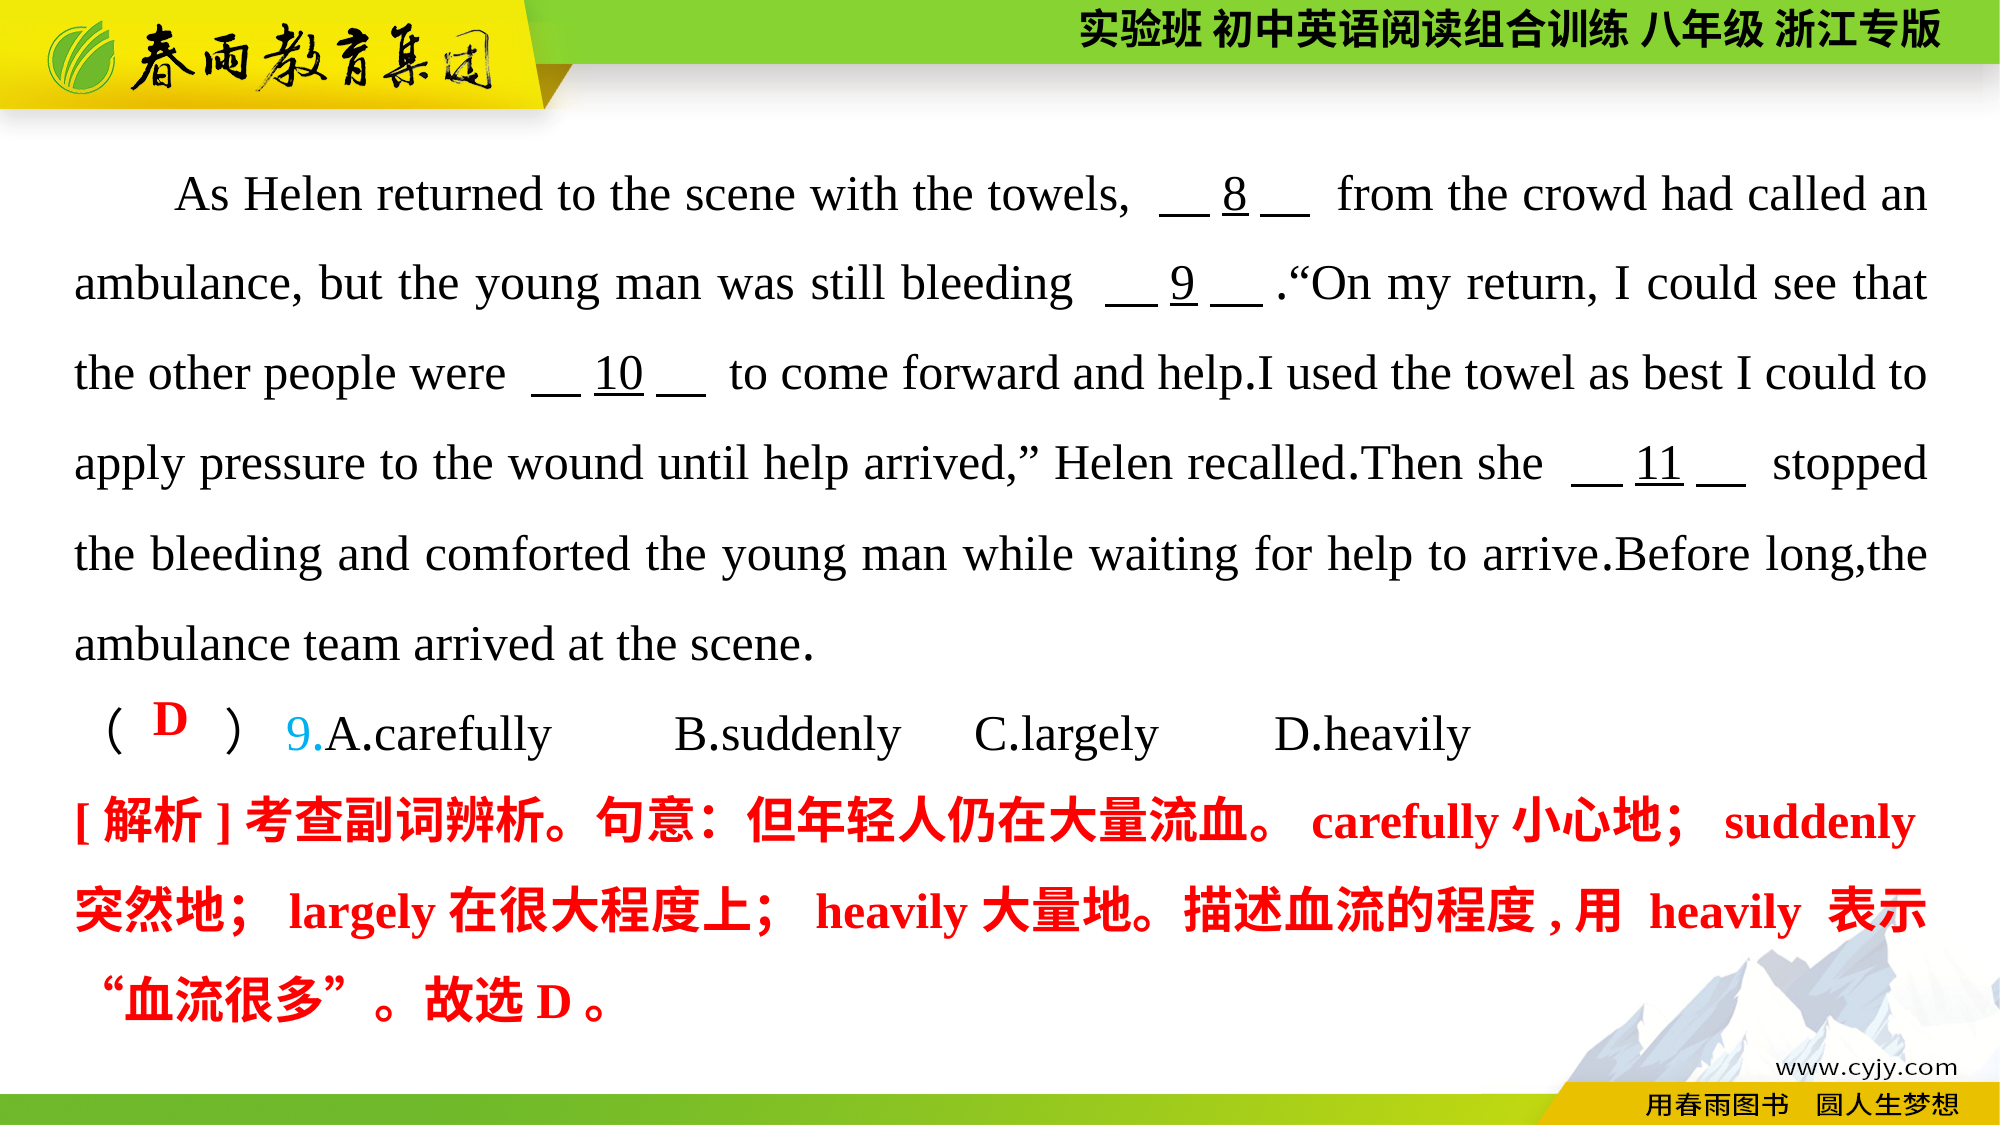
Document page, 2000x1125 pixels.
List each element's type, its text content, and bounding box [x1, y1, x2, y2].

text_box D [138, 678, 204, 753]
text_box [解析]考查副词辨析。句意：但年轻人仍在大量流血。carefully小心地；suddenly突然地；largely在很大程度上；heavily大量地。描述血流的程度,用 heavily 表示“血流很多”。故选D。 [59, 751, 1944, 1037]
picture [0, 0, 2000, 1125]
list As Helen returned to the scene with the towels, 8 from the crowd had called an ambulance, but the young man was still bleeding 9 .“On my return, I could see that the other people were 10 to come forward and help.I used the towel as best I could to apply pressure to the wound until help arrived,” Helen recalled.Then she 11 stopped the bleeding and comforted the young man while waiting for help to arrive.Before long,the ambulance team arrived at the scene. （ ）9.A.carefully B.suddenly C.largely D.heavily [59, 122, 1944, 751]
